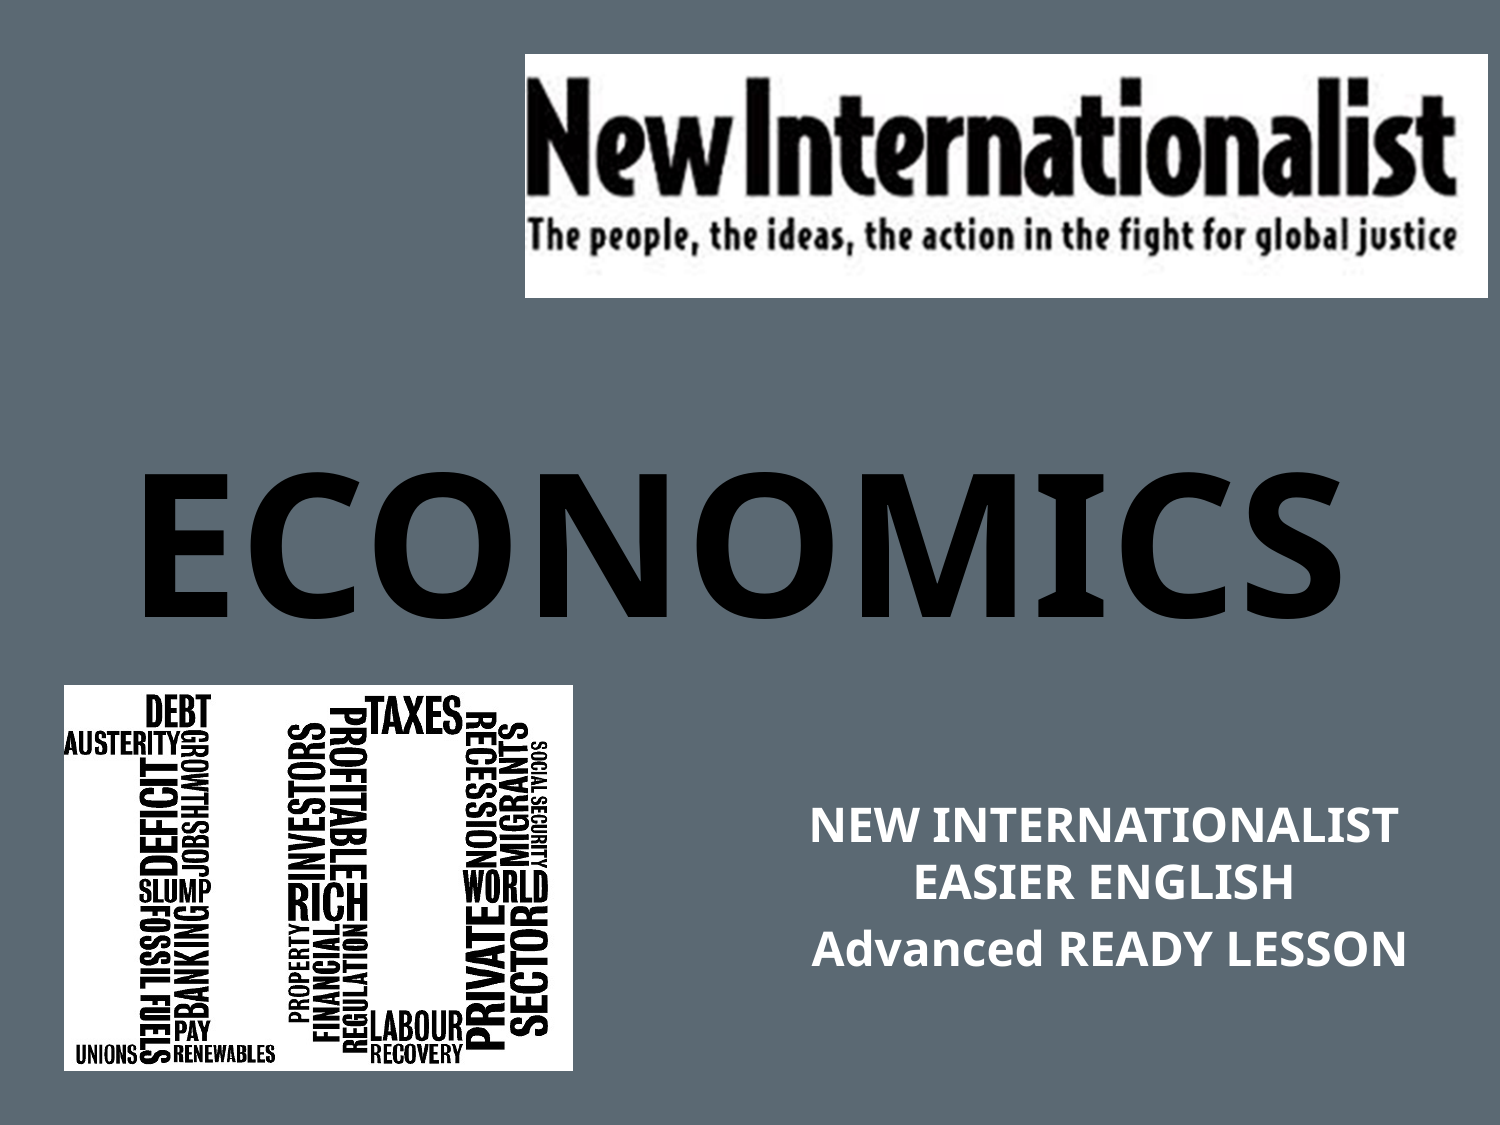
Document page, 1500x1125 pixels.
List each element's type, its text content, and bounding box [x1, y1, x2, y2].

picture [525, 54, 1489, 298]
picture [64, 685, 574, 1071]
subtitle NEW INTERNATIONALIST EASIER ENGLISH Advanced READY LESSON [785, 786, 1436, 1083]
title Economics [17, 349, 1459, 657]
